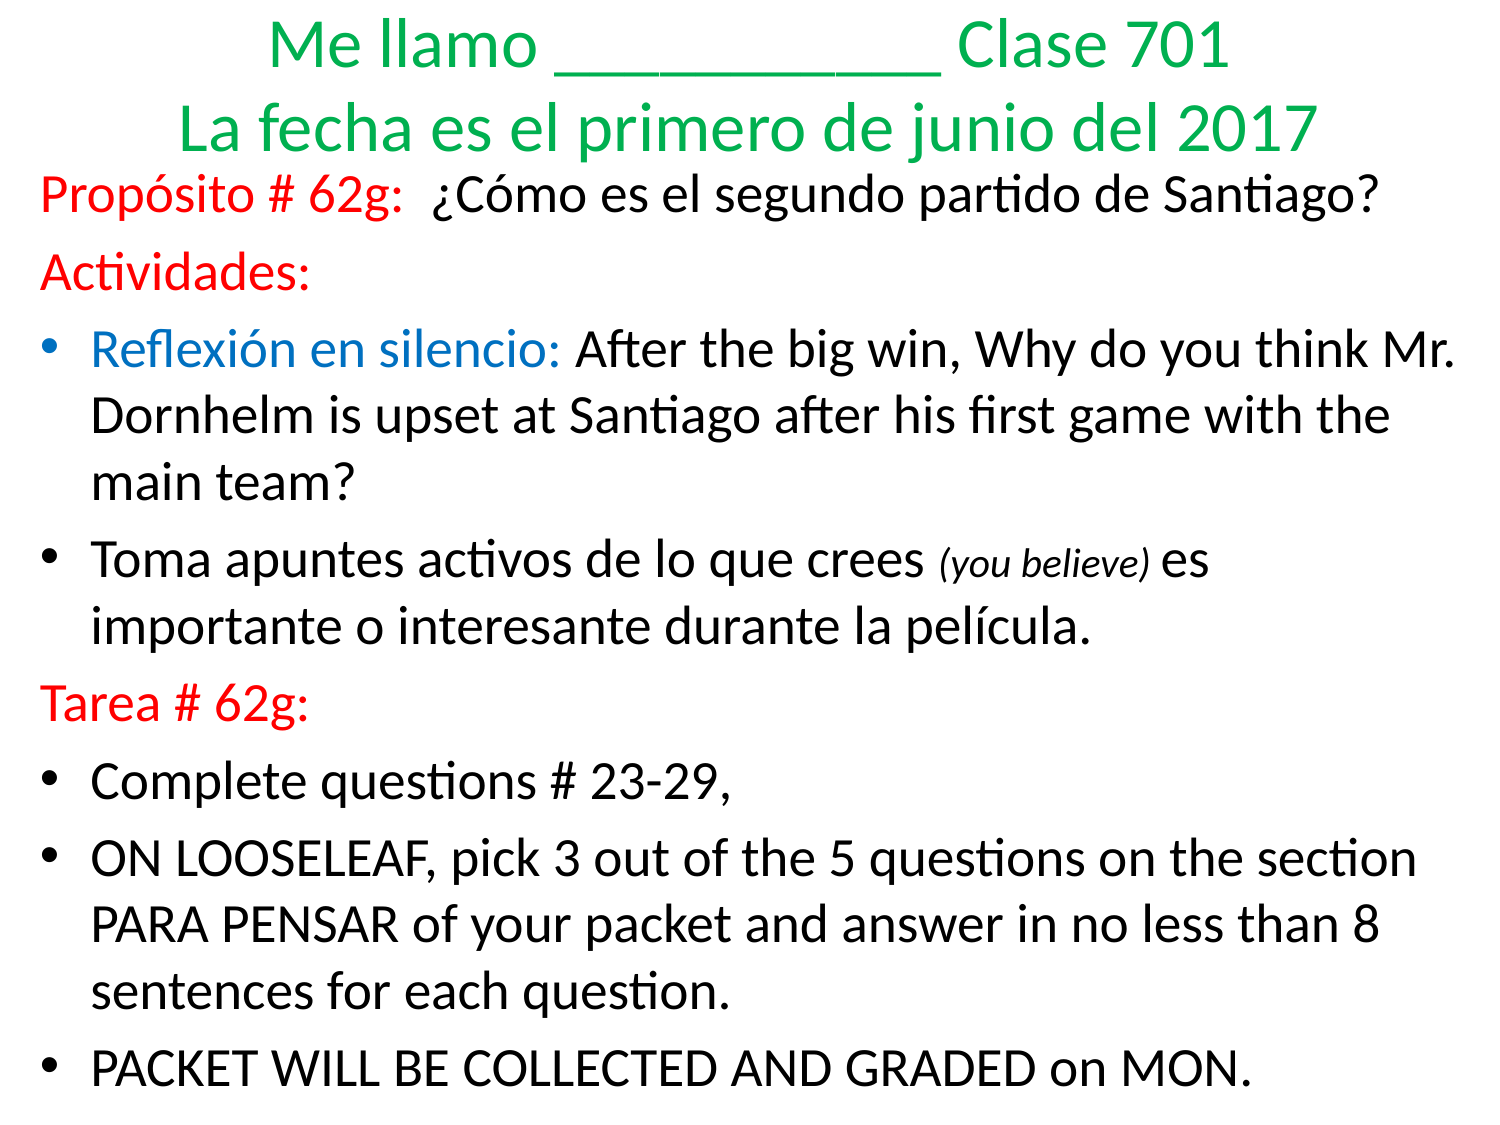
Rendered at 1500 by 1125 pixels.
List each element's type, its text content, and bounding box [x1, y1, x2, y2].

list Propósito # 62g: ¿Cómo es el segundo partido de Santiago? Actividades: Reflexión en silencio: After the big win, Why do you think Mr. Dornhelm is upset at Santiago after his first game with the main team? Toma apuntes activos de lo que crees (you believe) es importante o interesante durante la película. Tarea # 62g: Complete questions # 23-29, ON LOOSELEAF, pick 3 out of the 5 questions on the section PARA PENSAR of your packet and answer in no less than 8 sentences for each question. PACKET WILL BE COLLECTED AND GRADED on MON. [24, 149, 1488, 1125]
title Me llamo ___________ Clase 701 La fecha es el primero de junio del 2017 [37, 0, 1463, 175]
